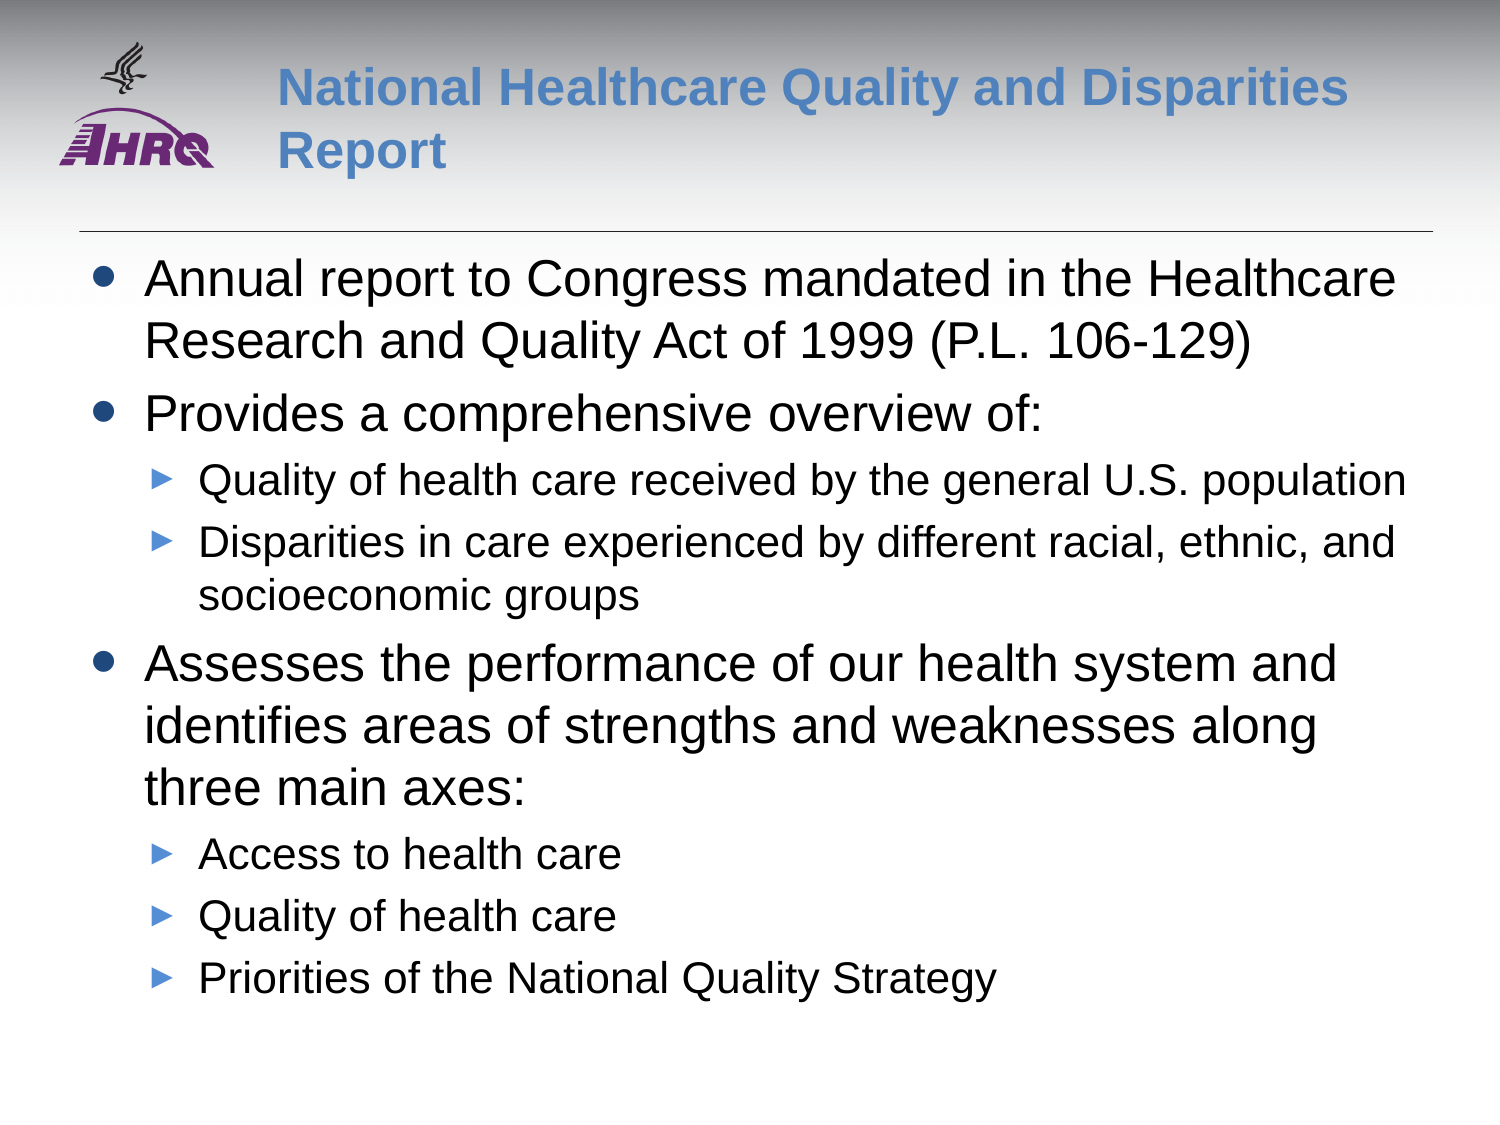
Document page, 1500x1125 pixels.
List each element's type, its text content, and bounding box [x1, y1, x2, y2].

title National Healthcare Quality and Disparities Report [262, 45, 1425, 188]
picture [0, 0, 1500, 1125]
list Annual report to Congress mandated in the Healthcare Research and Quality Act of 1999 (P.L. 106-129) Provides a comprehensive overview of: Quality of health care received by the general U.S. population Disparities in care experienced by different racial, ethnic, and socioeconomic groups Assesses the performance of our health system and identifies areas of strengths and weaknesses along three main axes: Access to health care Quality of health care Priorities of the National Quality Strategy [75, 237, 1425, 1125]
